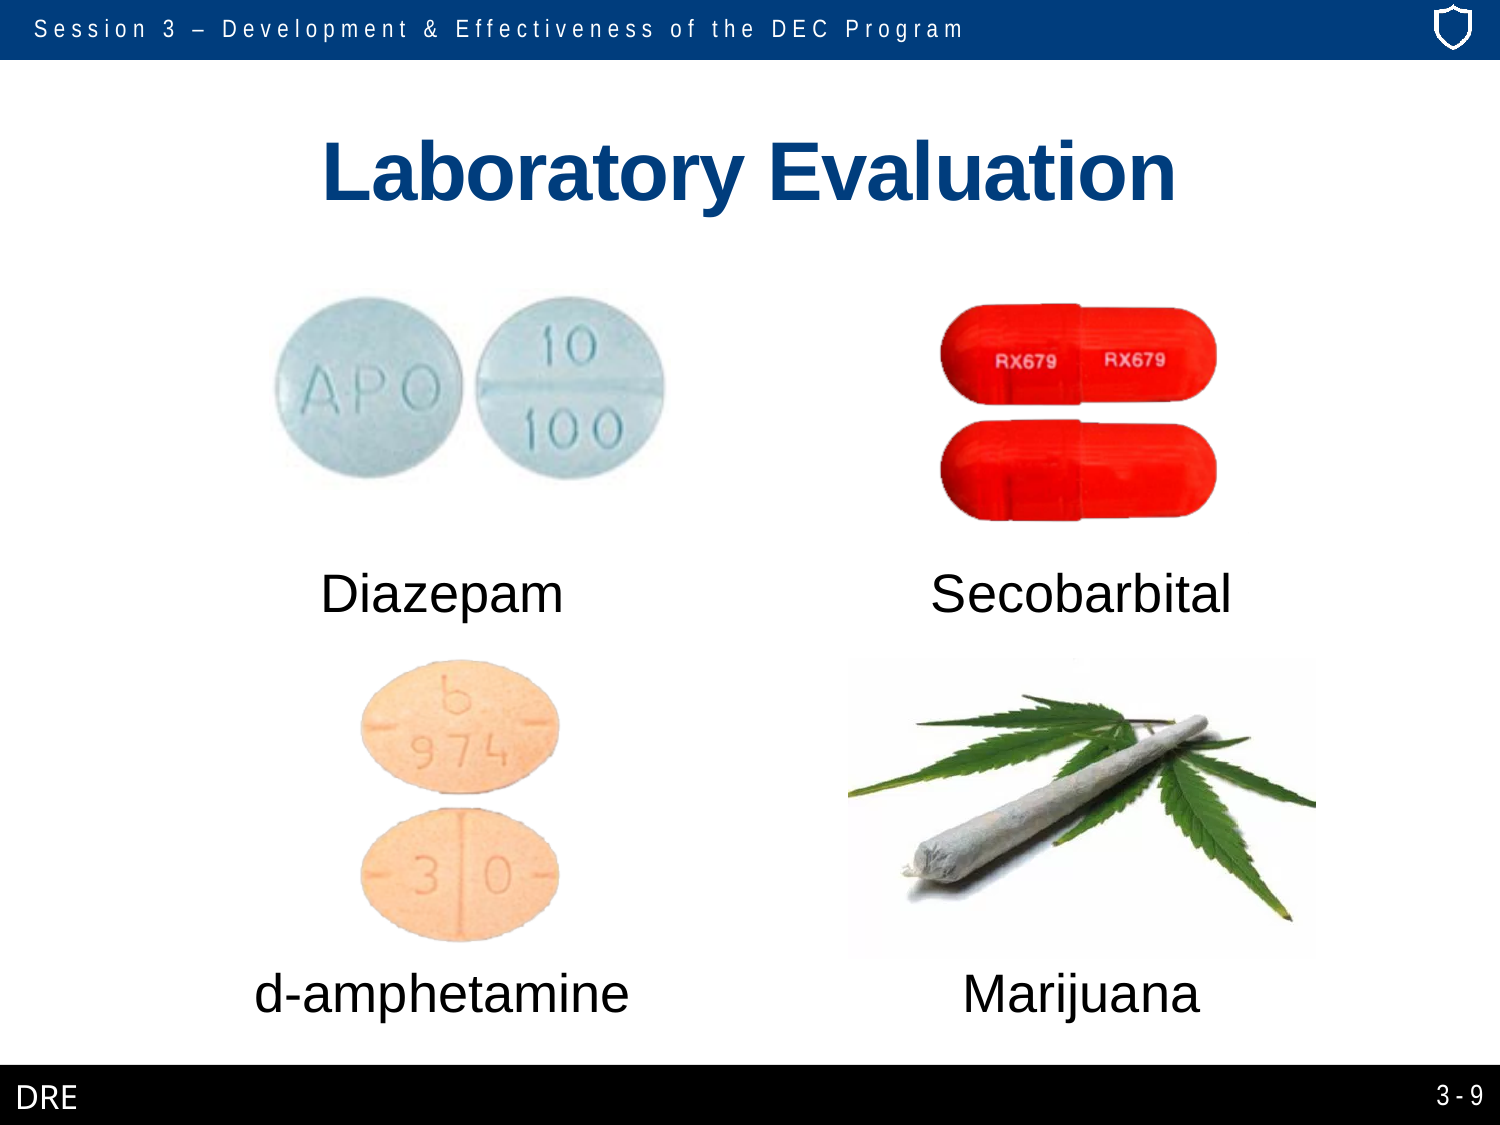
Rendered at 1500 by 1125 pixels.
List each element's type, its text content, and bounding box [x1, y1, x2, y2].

picture [1434, 4, 1472, 50]
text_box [824, 279, 1340, 652]
title Laboratory Evaluation [75, 75, 1425, 225]
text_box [185, 288, 701, 652]
slide_number 3-9 [1218, 1063, 1499, 1124]
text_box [215, 650, 671, 1052]
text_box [809, 657, 1354, 1052]
